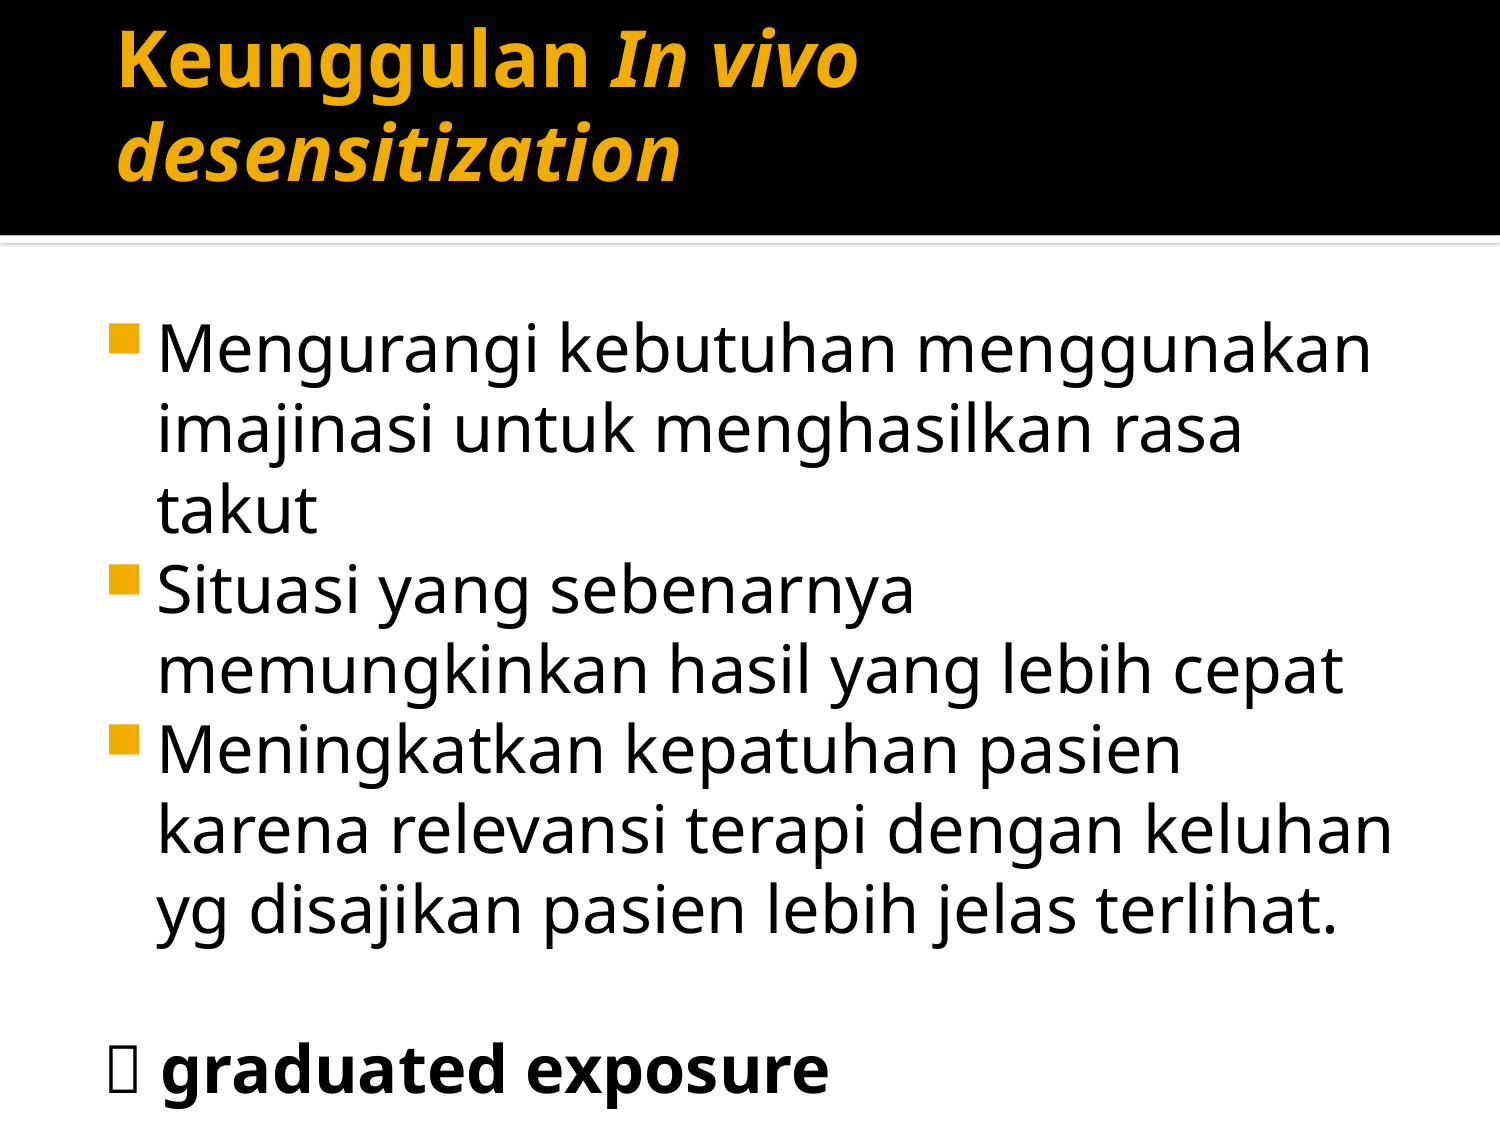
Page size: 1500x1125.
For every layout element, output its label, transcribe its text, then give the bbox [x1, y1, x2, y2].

title Keunggulan In vivo desensitization [100, 0, 1451, 206]
list Mengurangi kebutuhan menggunakan imajinasi untuk menghasilkan rasa takut Situasi yang sebenarnya memungkinkan hasil yang lebih cepat Meningkatkan kepatuhan pasien karena relevansi terapi dengan keluhan yg disajikan pasien lebih jelas terlihat.  graduated exposure [75, 291, 1425, 1125]
